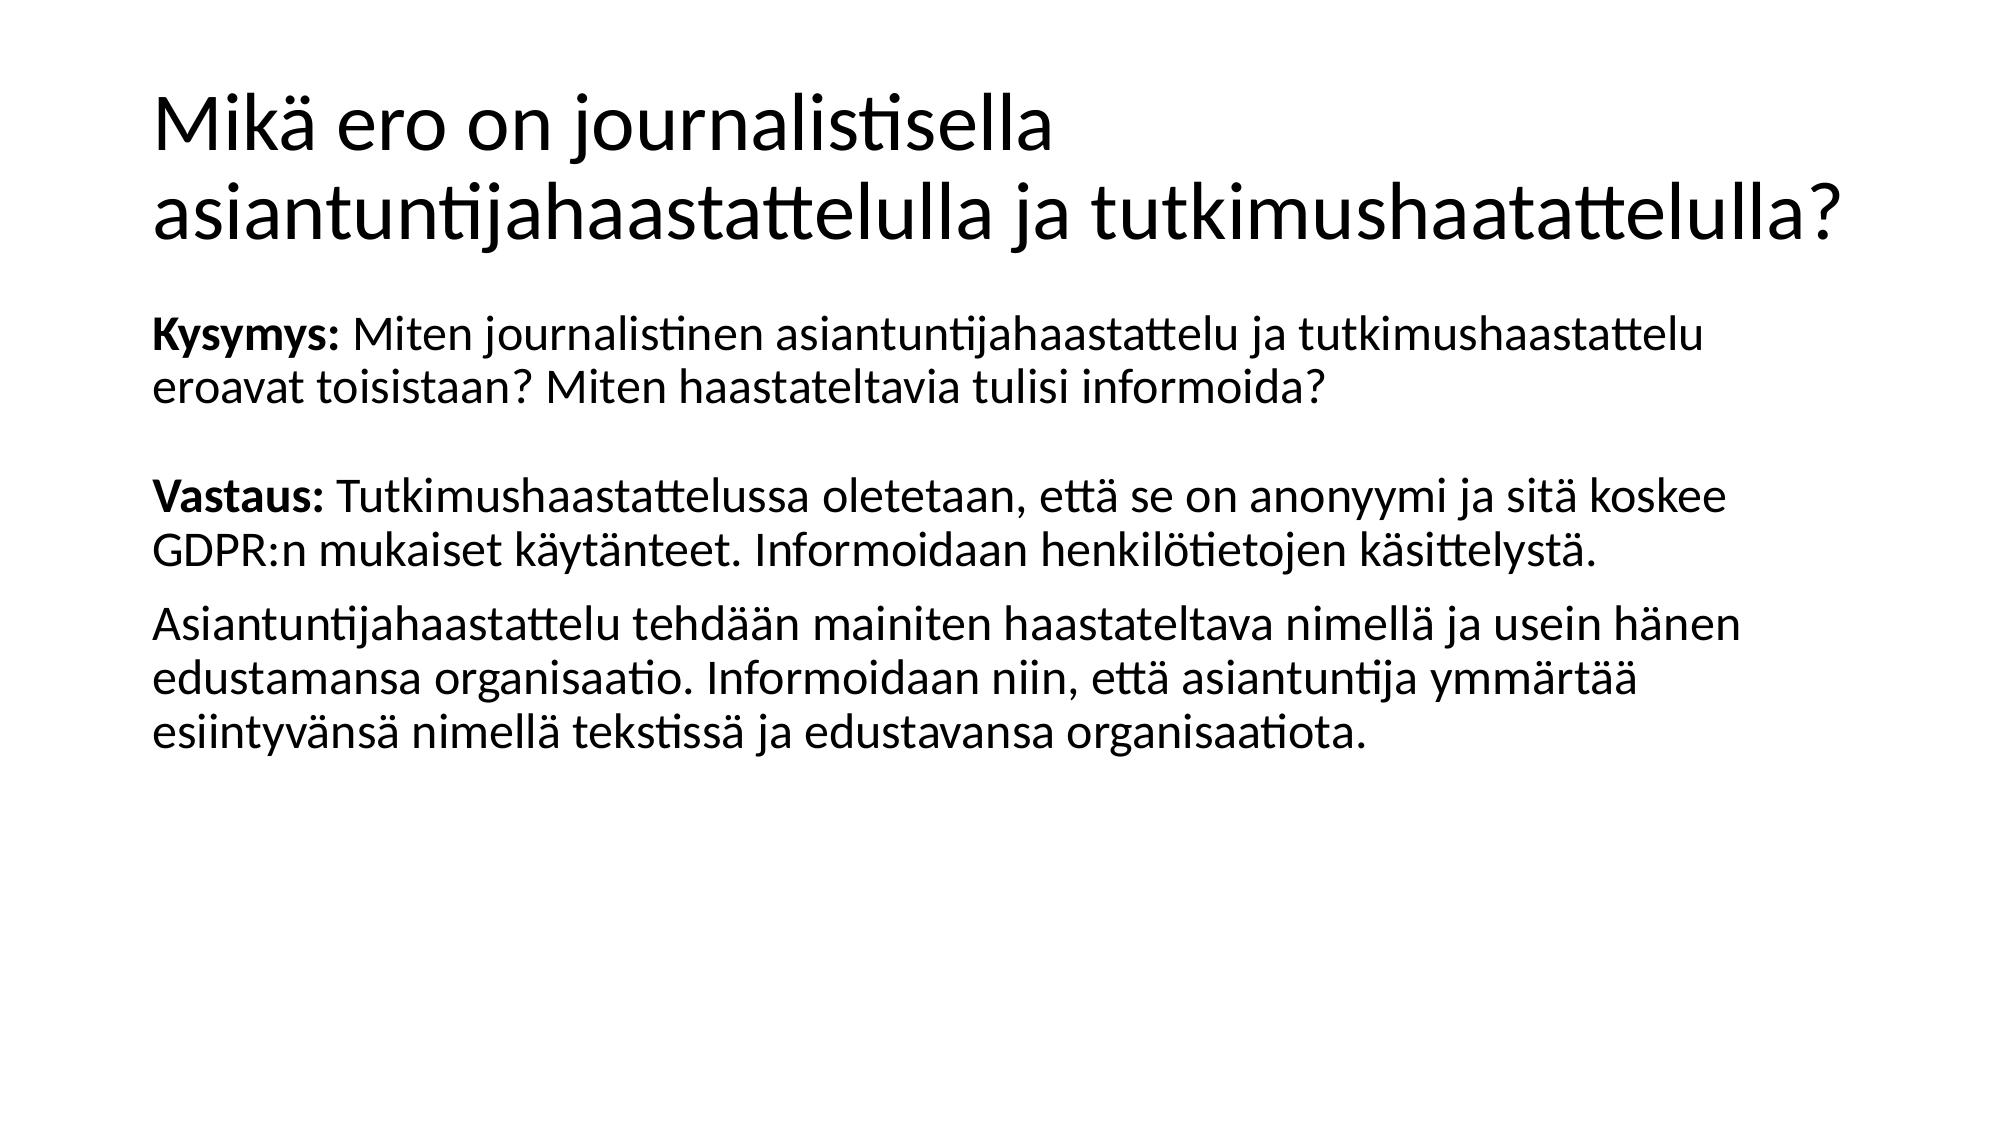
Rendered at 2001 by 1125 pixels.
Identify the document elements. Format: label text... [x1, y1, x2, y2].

title Mikä ero on journalistisella asiantuntijahaastattelulla ja tutkimushaatattelulla? [137, 59, 1863, 278]
list Kysymys: Miten journalistinen asiantuntijahaastattelu ja tutkimushaastattelu eroavat toisistaan? Miten haastateltavia tulisi informoida? Vastaus: Tutkimushaastattelussa oletetaan, että se on anonyymi ja sitä koskee GDPR:n mukaiset käytänteet. Informoidaan henkilötietojen käsittelystä. Asiantuntijahaastattelu tehdään mainiten haastateltava nimellä ja usein hänen edustamansa organisaatio. Informoidaan niin, että asiantuntija ymmärtää esiintyvänsä nimellä tekstissä ja edustavansa organisaatiota. [137, 299, 1844, 1038]
